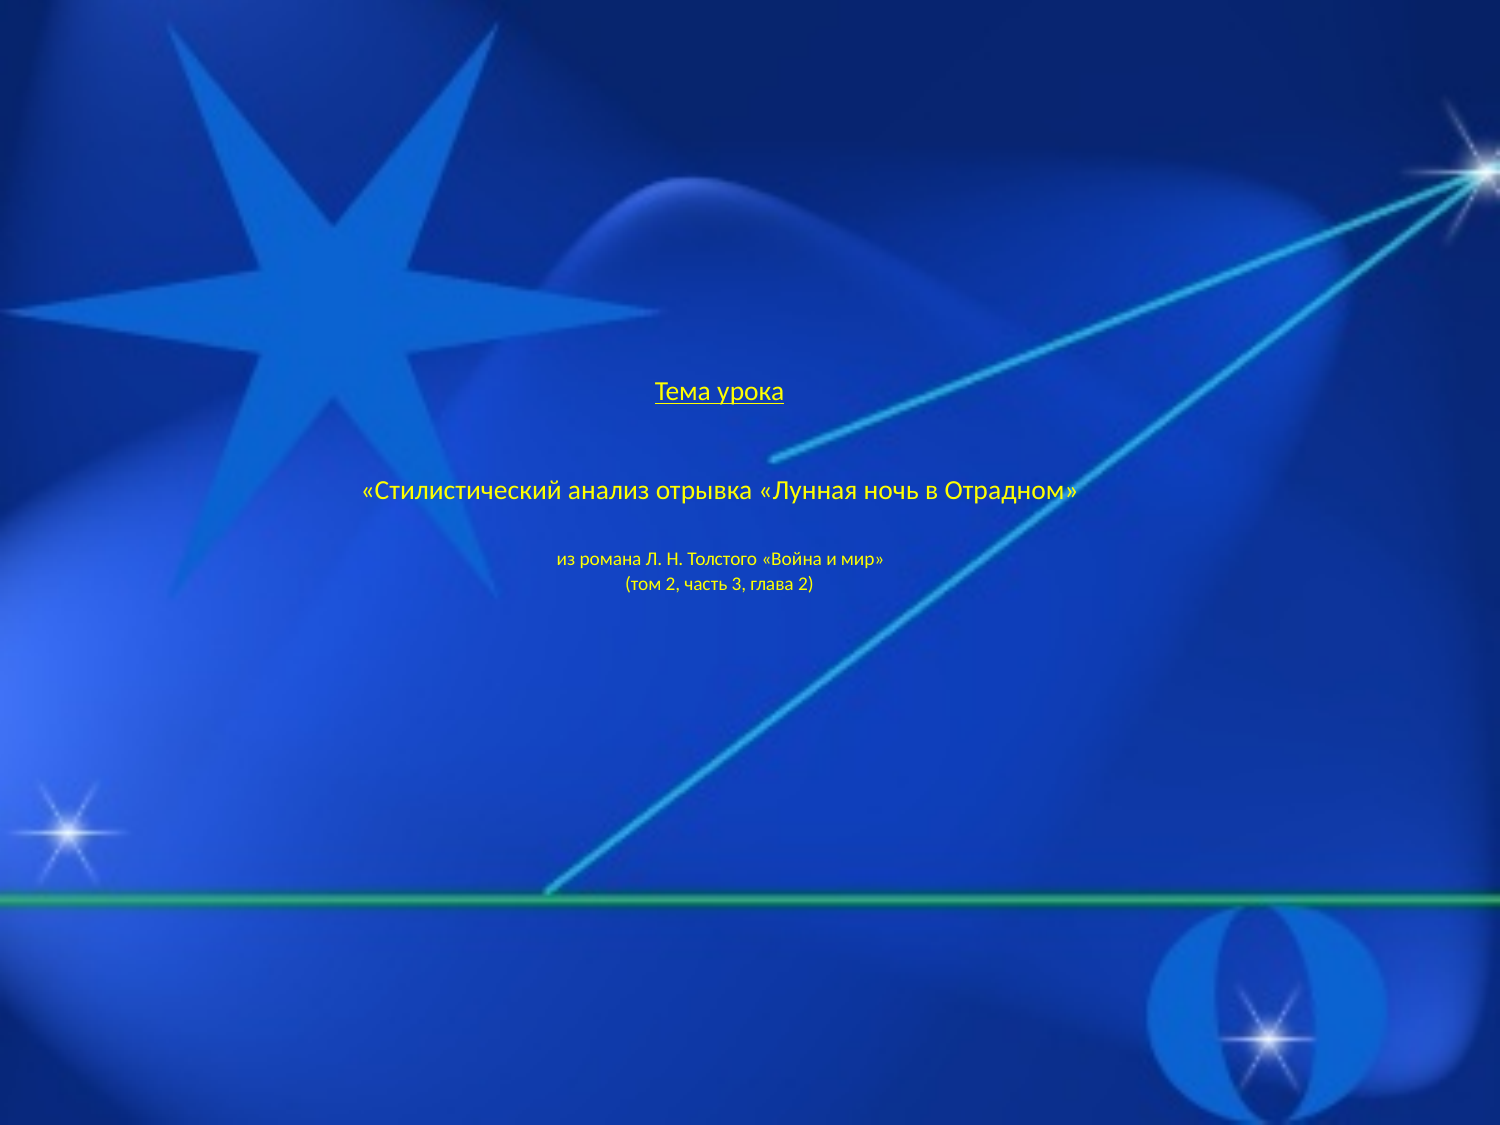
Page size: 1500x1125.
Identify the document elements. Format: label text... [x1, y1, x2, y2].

picture [0, 0, 1500, 1125]
title Тема урока «Стилистический анализ отрывка «Лунная ночь в Отрадном» из романа Л. Н. Толстого «Война и мир» (том 2, часть 3, глава 2) [82, 363, 1357, 605]
